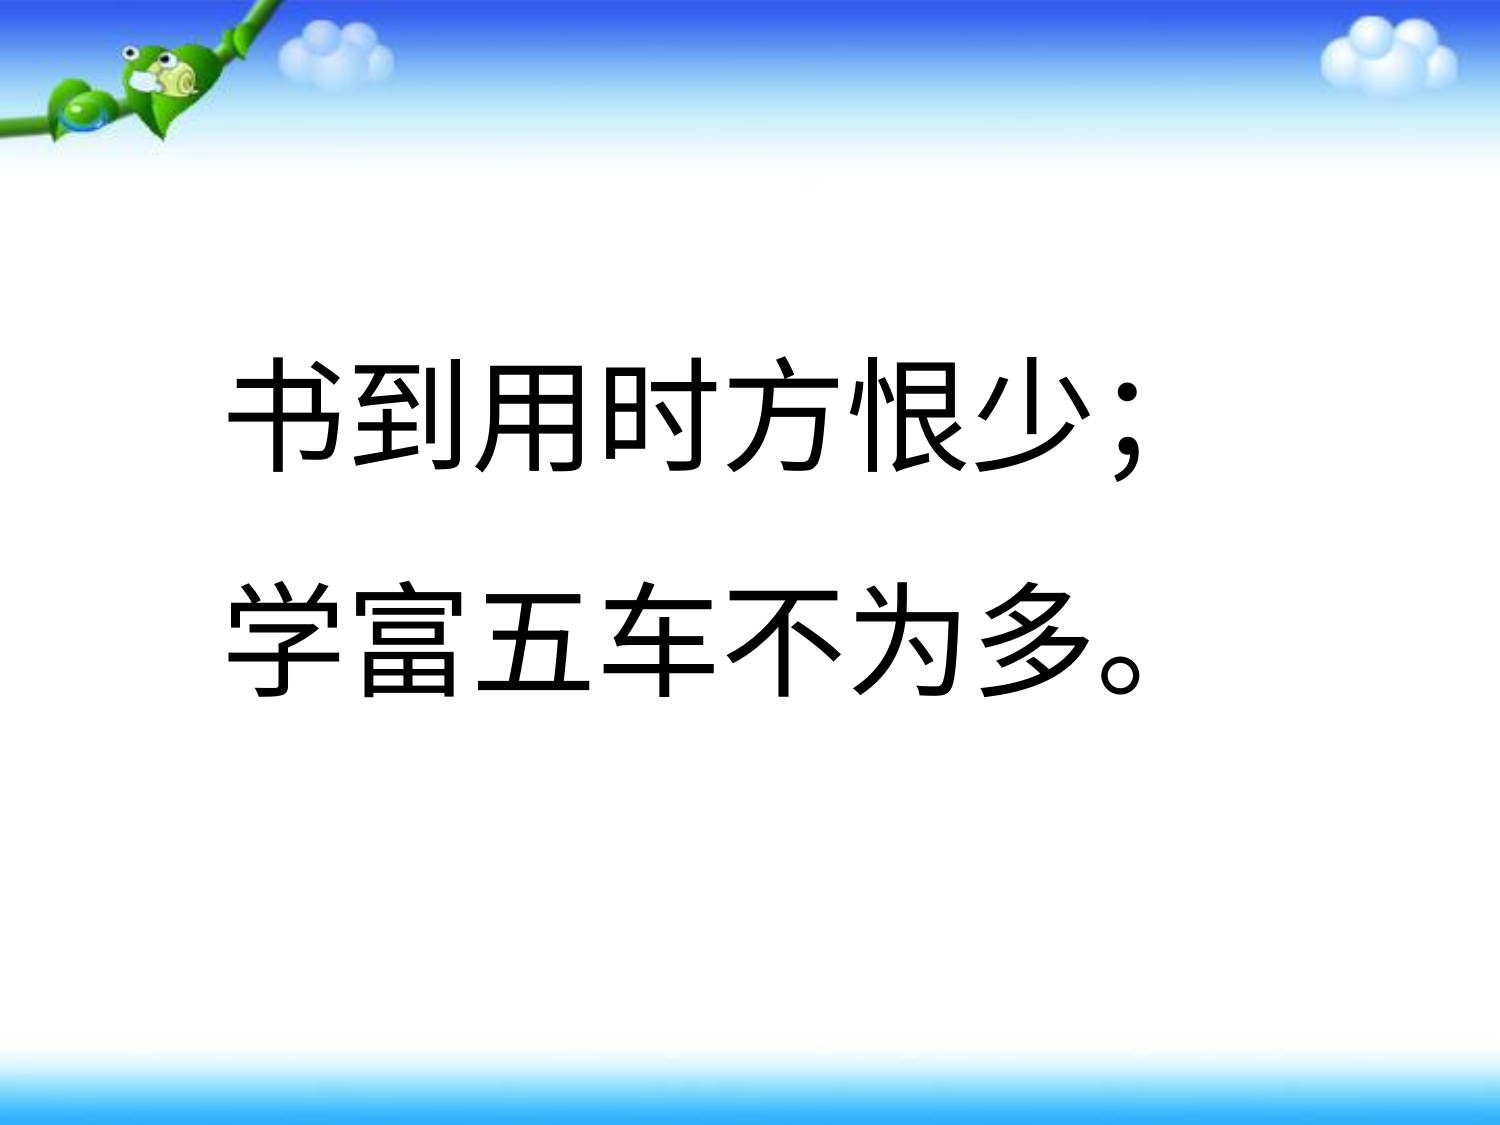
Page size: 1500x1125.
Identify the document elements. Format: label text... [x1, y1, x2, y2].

picture [0, 0, 1500, 1125]
text_box 书到用时方恨少； 学富五车不为多。 [206, 255, 1270, 721]
